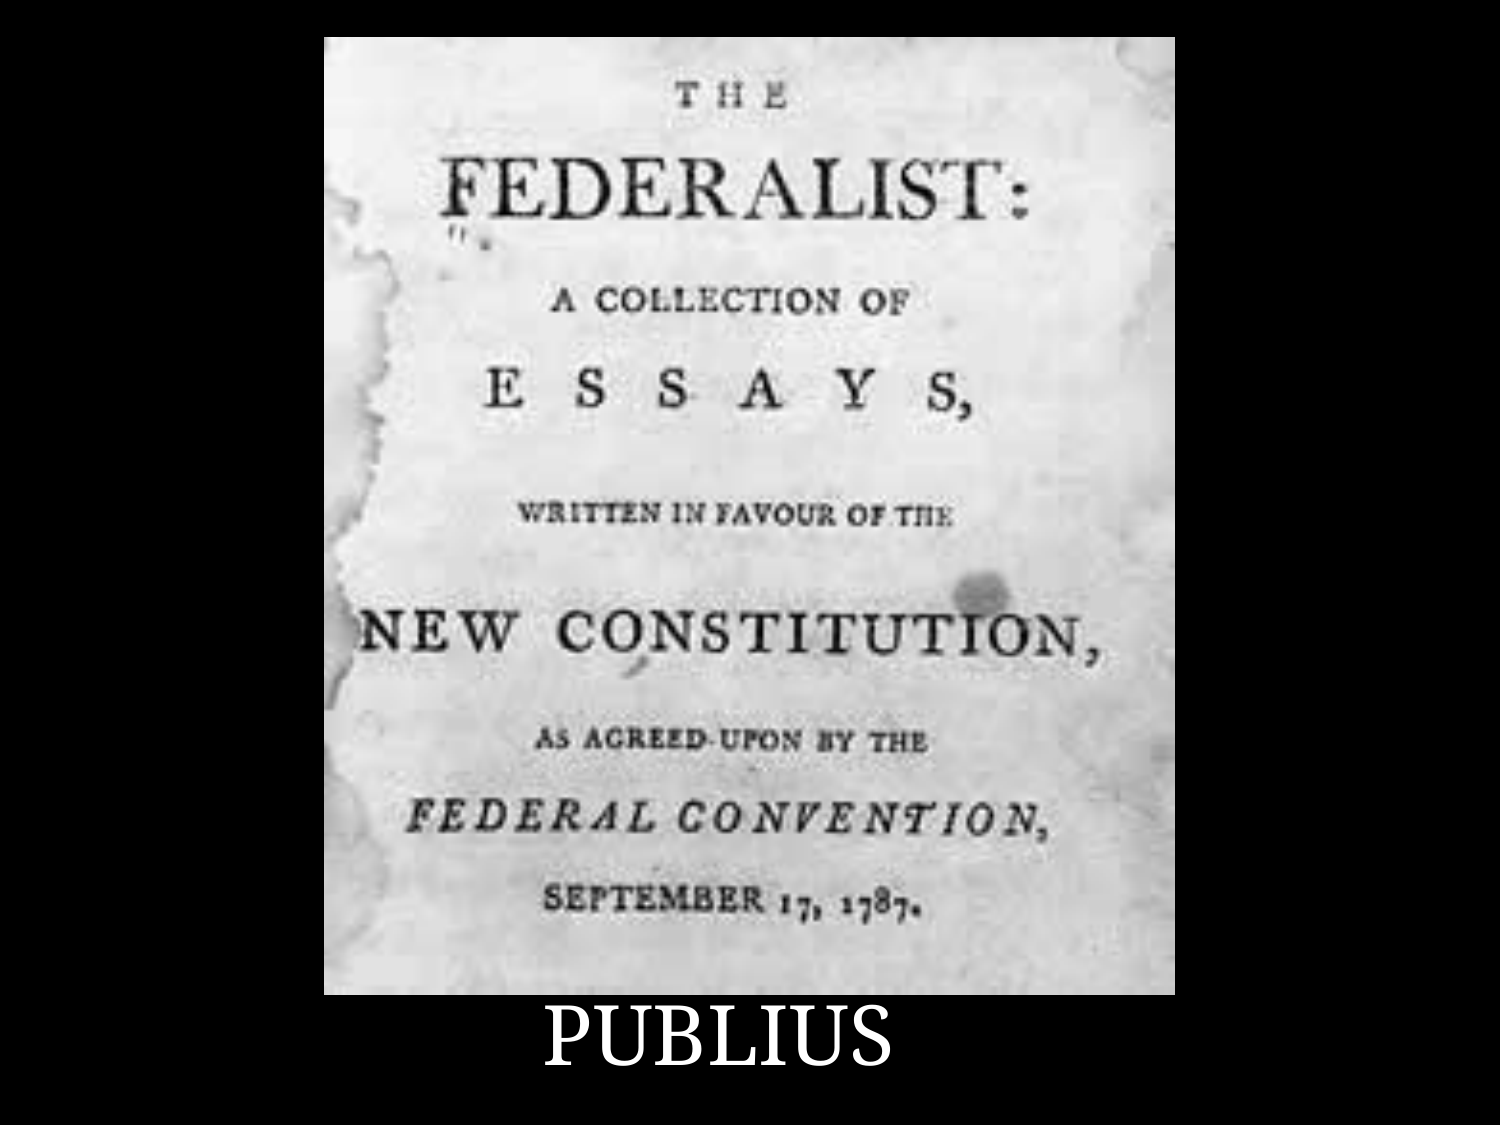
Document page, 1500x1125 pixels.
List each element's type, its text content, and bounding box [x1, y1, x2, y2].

text_box PUBLIUS [137, 975, 1300, 1090]
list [324, 37, 1176, 995]
